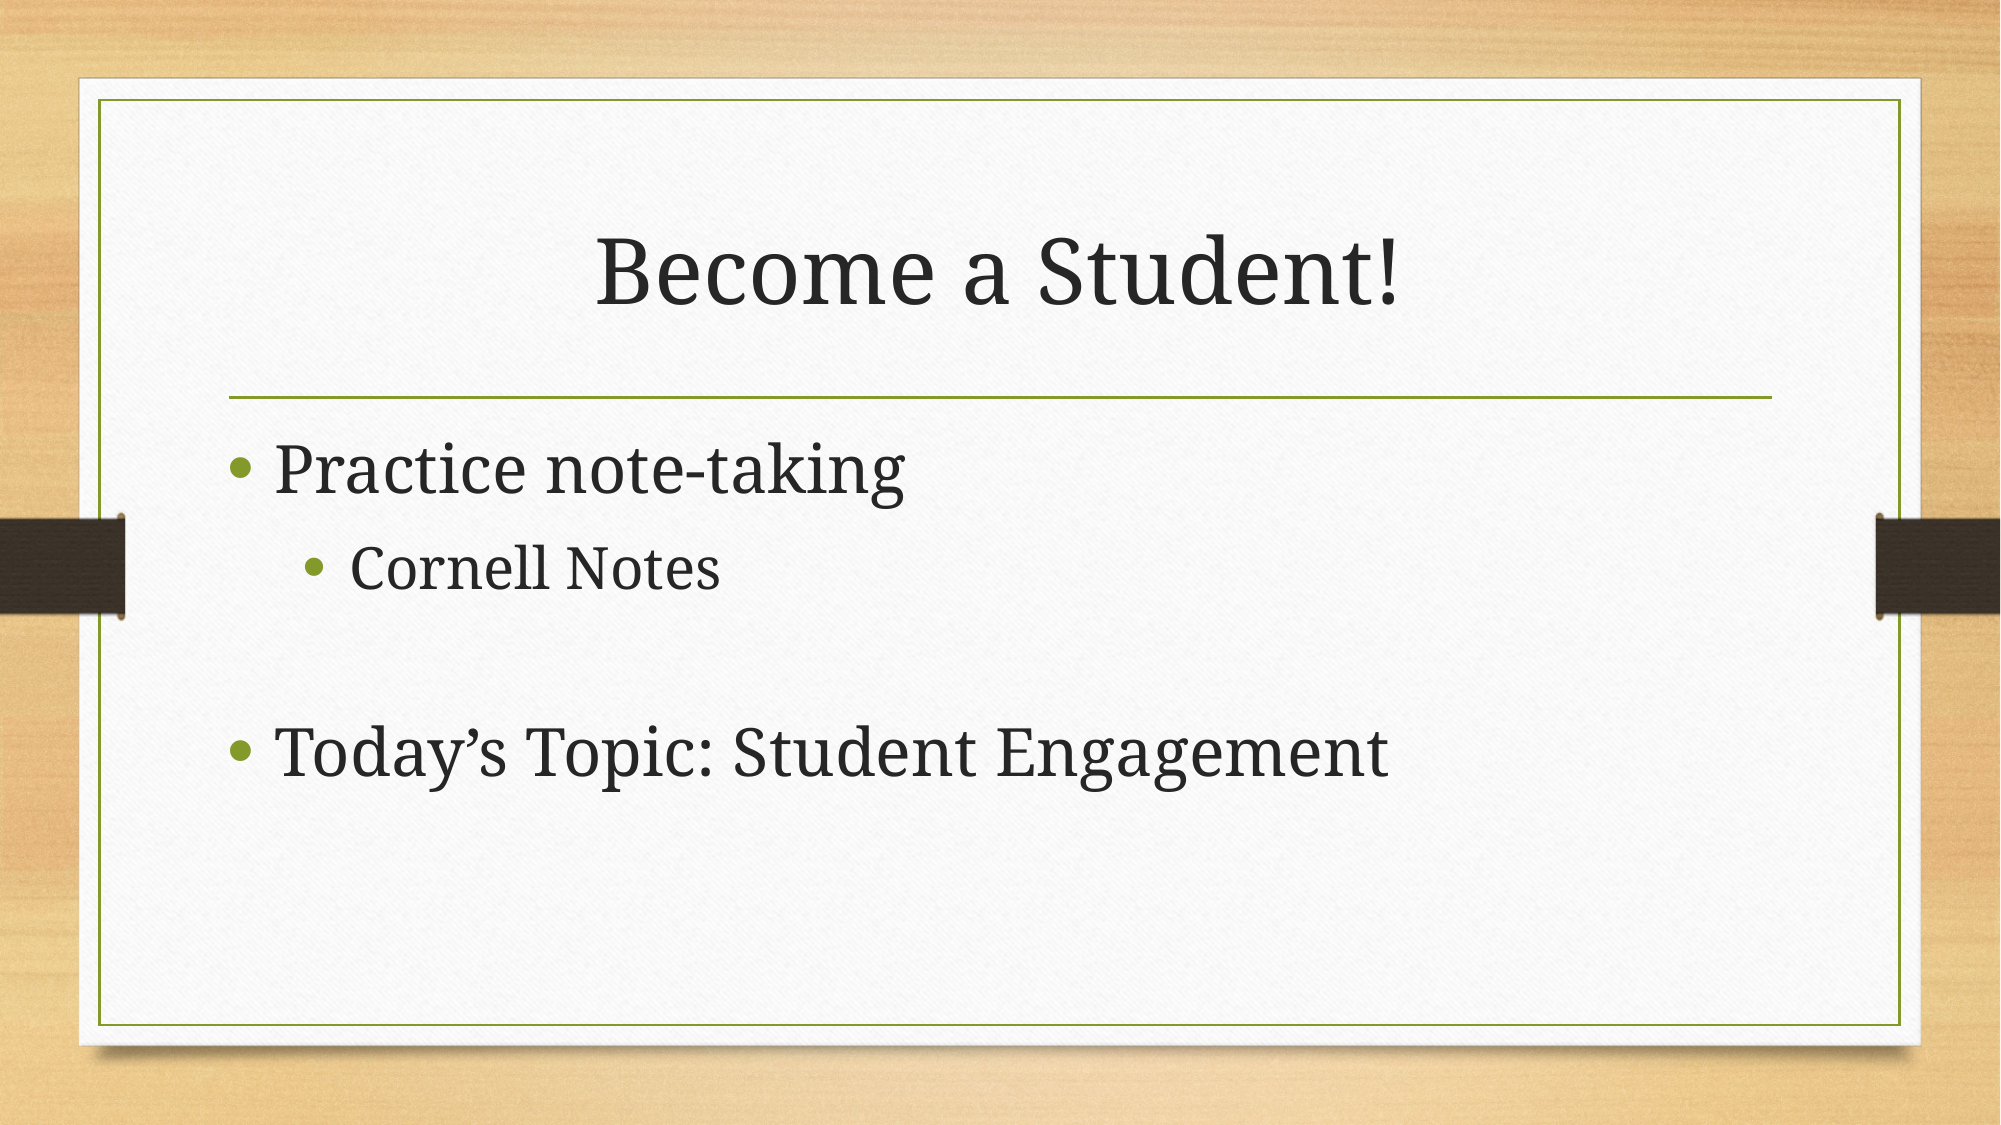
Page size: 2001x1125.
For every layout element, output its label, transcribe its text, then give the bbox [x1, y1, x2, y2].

title Become a Student! [212, 161, 1788, 375]
list Practice note-taking Cornell Notes Today’s Topic: Student Engagement [212, 419, 1788, 964]
picture [0, 0, 2001, 1125]
